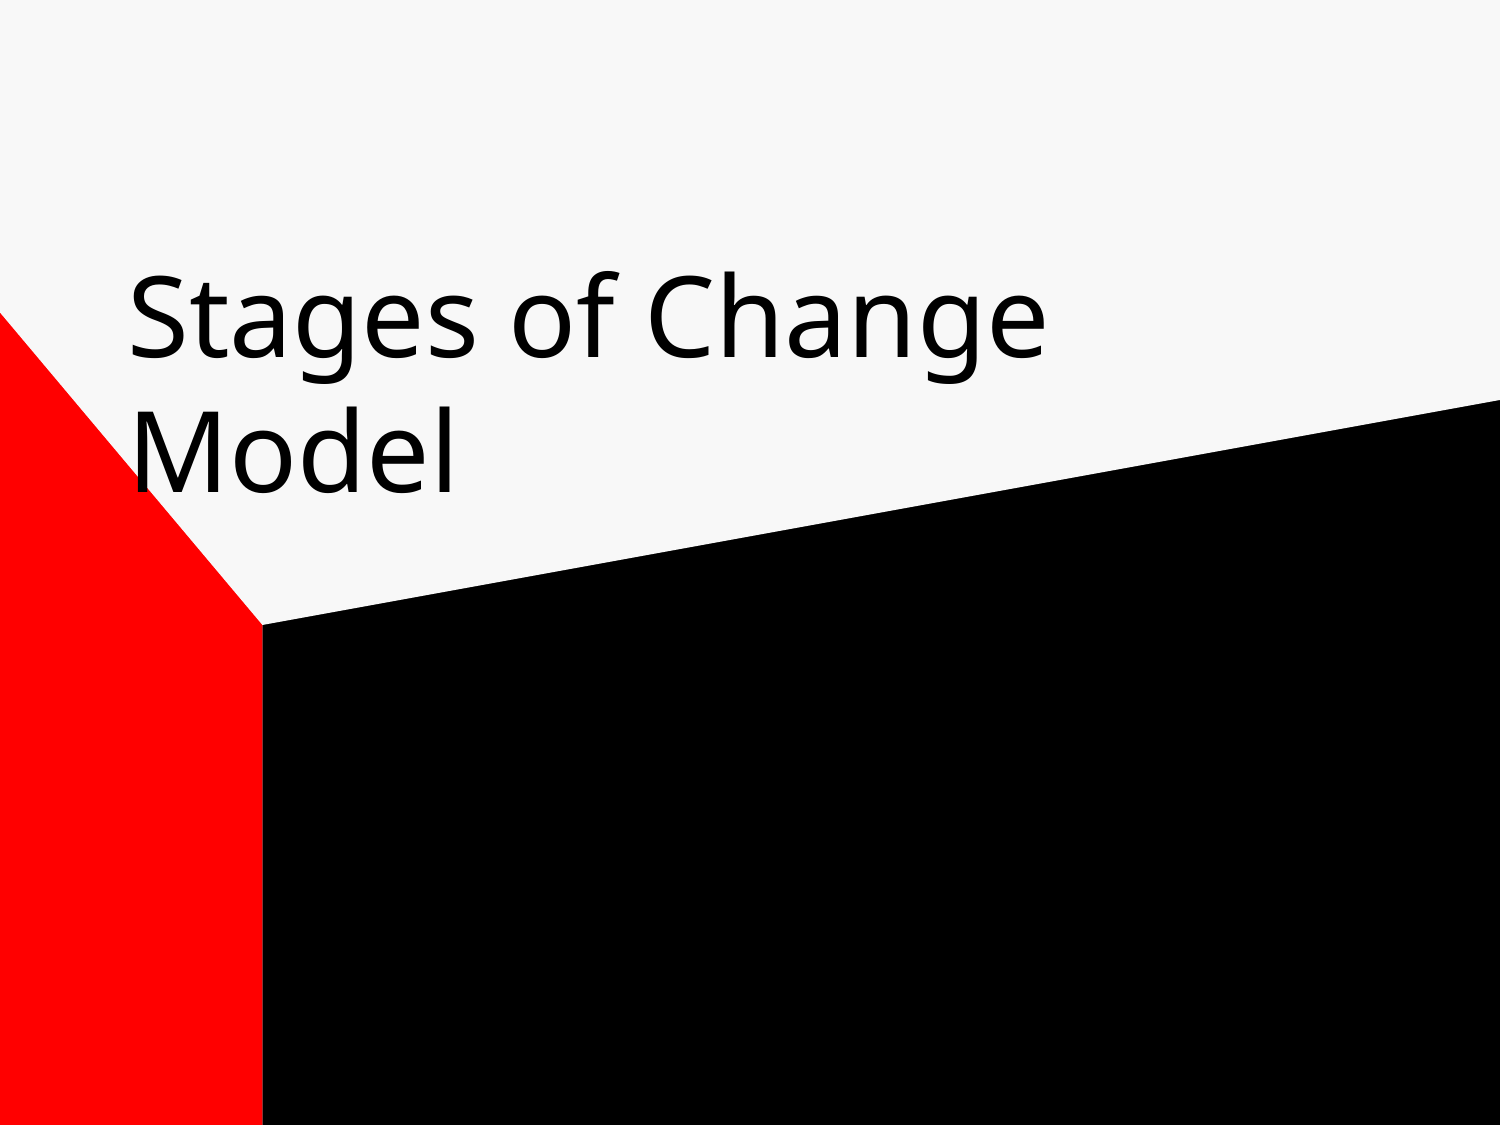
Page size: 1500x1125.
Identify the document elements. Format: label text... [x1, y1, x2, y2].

title Stages of Change Model [112, 237, 1388, 426]
